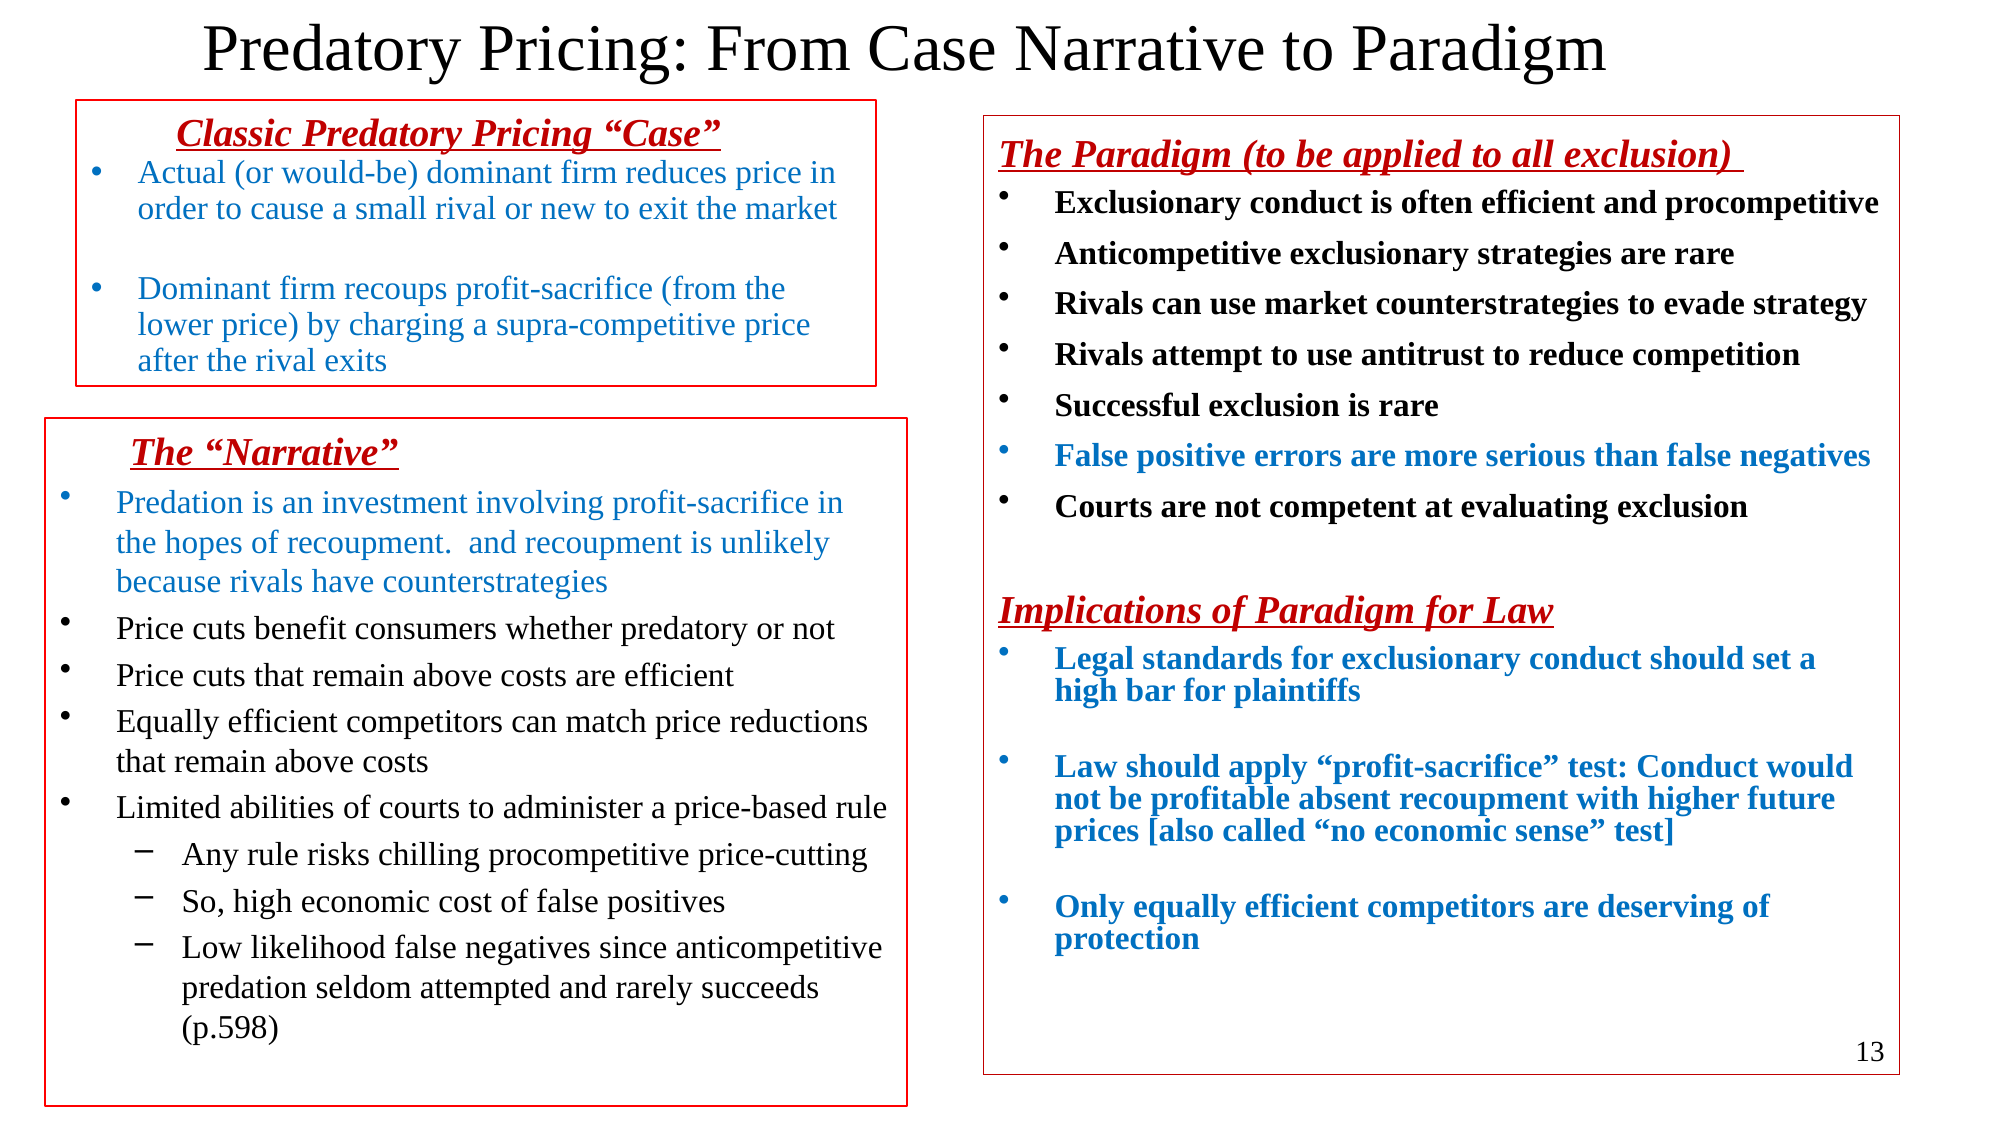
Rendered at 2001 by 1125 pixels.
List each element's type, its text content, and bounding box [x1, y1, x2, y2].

slide_number 13 [1433, 1024, 1901, 1103]
text_box Classic Predatory Pricing “Case” Actual (or would-be) dominant firm reduces price in order to cause a small rival or new to exit the market Dominant firm recoups profit-sacrifice (from the lower price) by charging a supra-competitive price after the rival exits [76, 99, 876, 386]
title Predatory Pricing: From Case Narrative to Paradigm [37, 0, 1775, 116]
list The Paradigm (to be applied to all exclusion) Exclusionary conduct is often efficient and procompetitive Anticompetitive exclusionary strategies are rare Rivals can use market counterstrategies to evade strategy Rivals attempt to use antitrust to reduce competition Successful exclusion is rare False positive errors are more serious than false negatives Courts are not competent at evaluating exclusion Implications of Paradigm for Law Legal standards for exclusionary conduct should set a high bar for plaintiffs Law should apply “profit-sacrifice” test: Conduct would not be profitable absent recoupment with higher future prices [also called “no economic sense” test] Only equally efficient competitors are deserving of protection [983, 115, 1900, 1075]
list The “Narrative” Predation is an investment involving profit-sacrifice in the hopes of recoupment. and recoupment is unlikely because rivals have counterstrategies Price cuts benefit consumers whether predatory or not Price cuts that remain above costs are efficient Equally efficient competitors can match price reductions that remain above costs Limited abilities of courts to administer a price-based rule Any rule risks chilling procompetitive price-cutting So, high economic cost of false positives Low likelihood false negatives since anticompetitive predation seldom attempted and rarely succeeds (p.598) [44, 418, 908, 1106]
